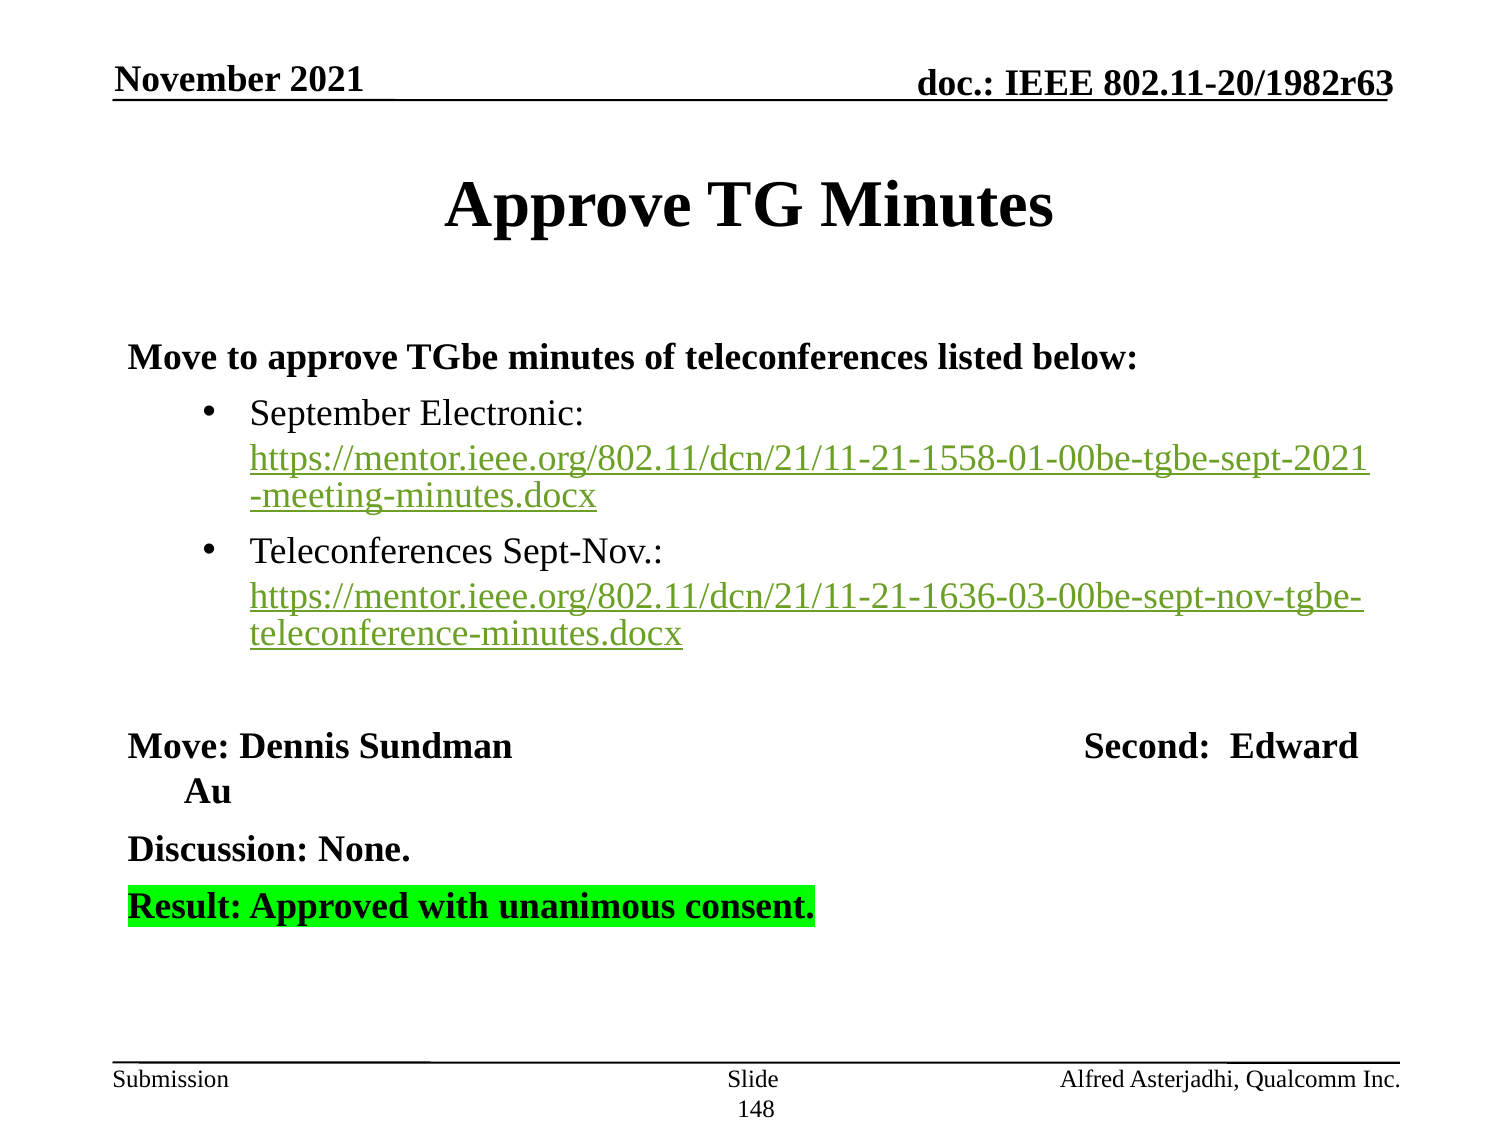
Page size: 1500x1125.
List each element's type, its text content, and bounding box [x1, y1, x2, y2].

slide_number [114, 54, 423, 100]
footer Alfred Asterjadhi, Qualcomm Inc. [878, 1061, 1402, 1093]
title Approve TG Minutes [112, 112, 1388, 288]
slide_number Slide 148 [712, 1061, 800, 1123]
list Move to approve TGbe minutes of teleconferences listed below: September Electronic: https://mentor.ieee.org/802.11/dcn/21/11-21-1558-01-00be-tgbe-sept-2021-meeting-minutes.docx Teleconferences Sept-Nov.: https://mentor.ieee.org/802.11/dcn/21/11-21-1636-03-00be-sept-nov-tgbe-teleconference-minutes.docx Move: Dennis Sundman Second: Edward Au Discussion: None. Result: Approved with unanimous consent. [112, 324, 1388, 1000]
